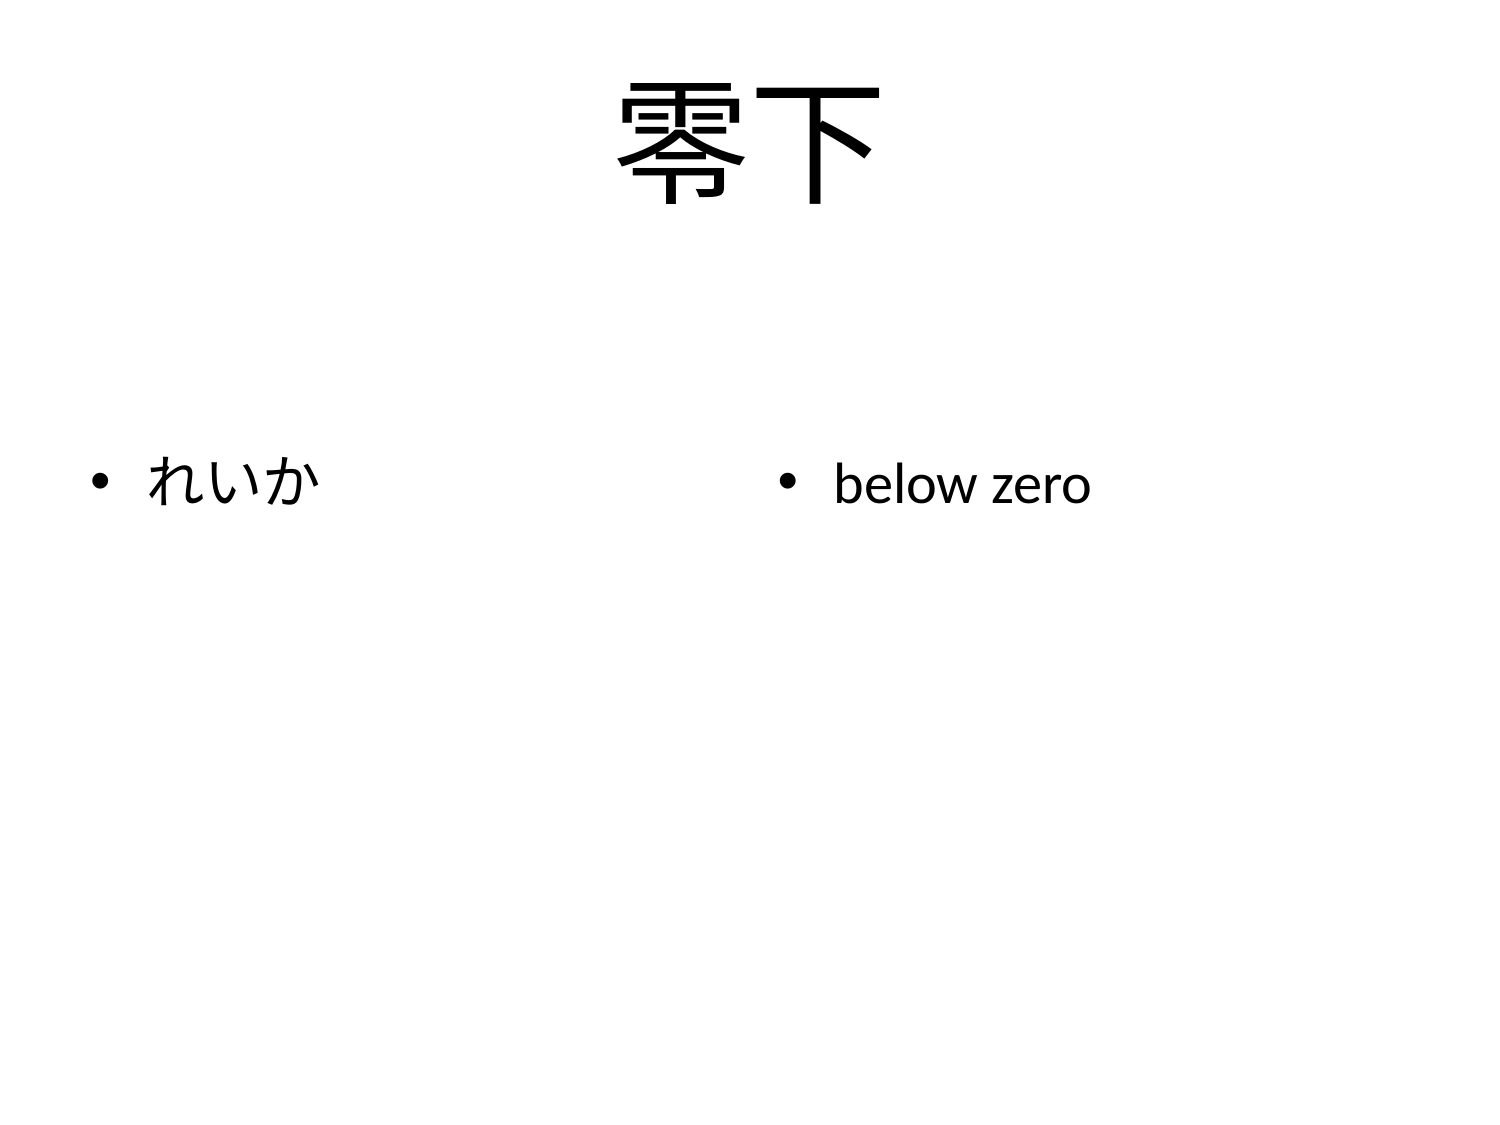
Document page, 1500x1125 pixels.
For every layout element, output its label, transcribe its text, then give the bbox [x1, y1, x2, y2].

list れいか [74, 437, 738, 1006]
title 零下 [74, 44, 1426, 233]
list below zero [762, 437, 1426, 1006]
